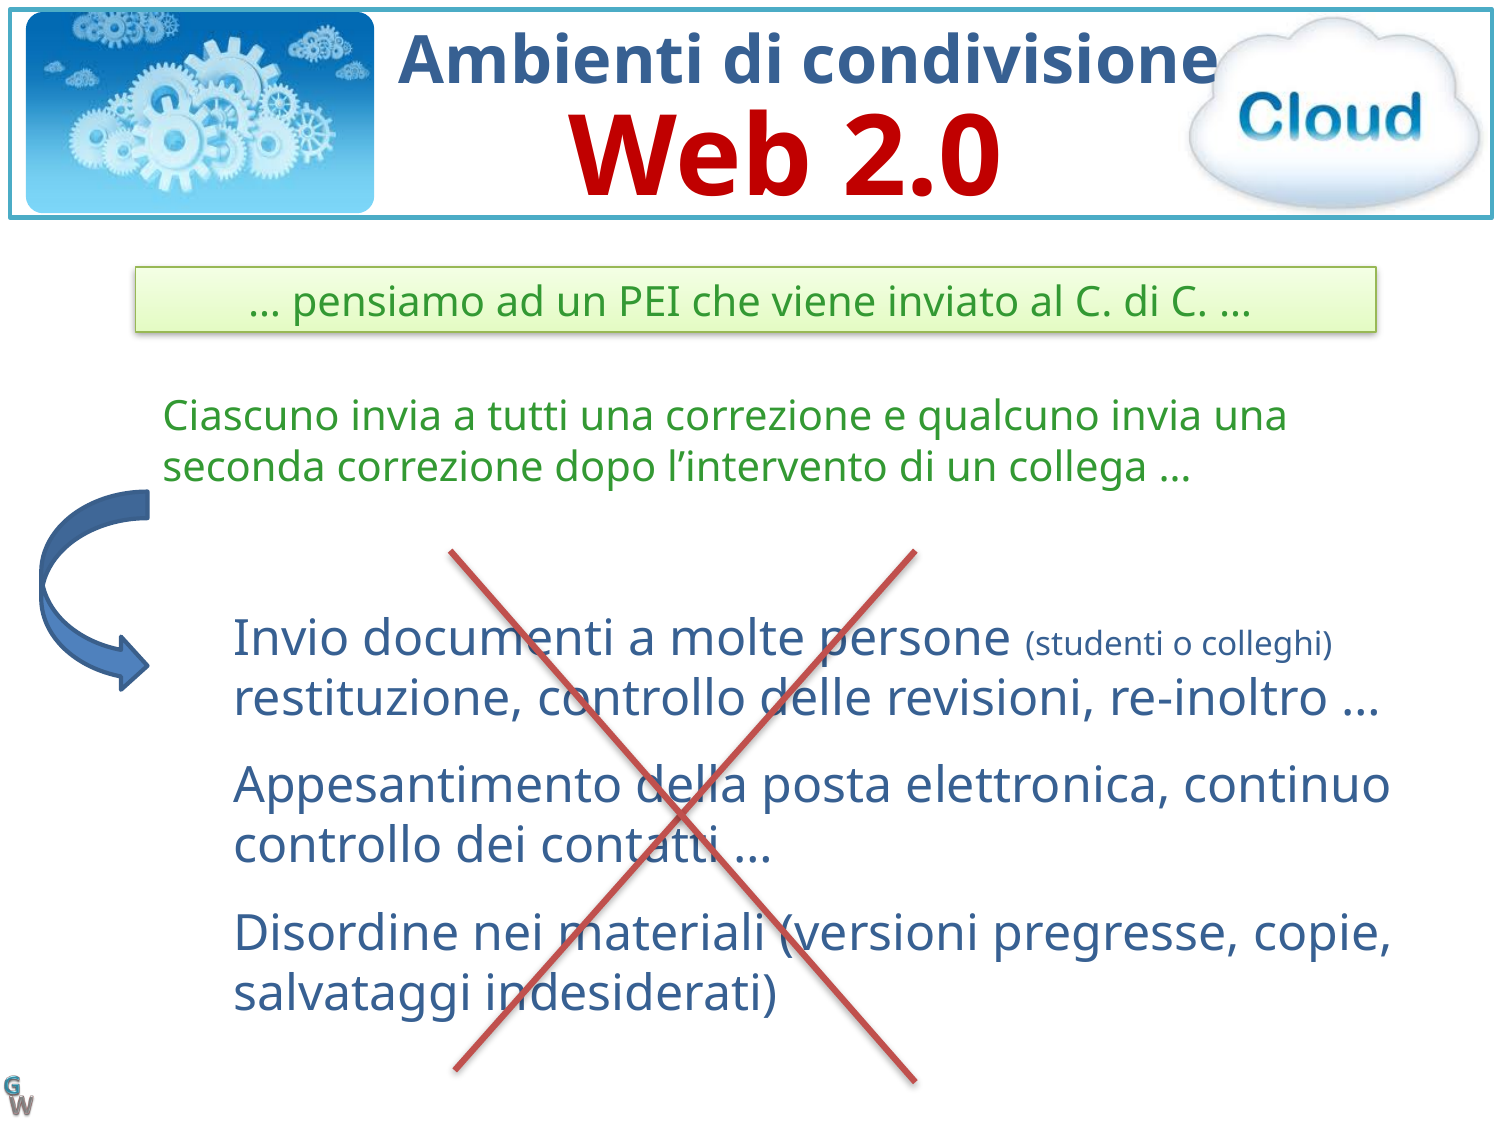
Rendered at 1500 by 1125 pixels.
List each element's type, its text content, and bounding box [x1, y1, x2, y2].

text_box Invio documenti a molte persone (studenti o colleghi) restituzione, controllo delle revisioni, re-inoltro … [218, 597, 444, 733]
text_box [449, 550, 916, 1083]
text_box [39, 489, 150, 692]
picture [1177, 9, 1489, 218]
text_box Disordine nei materiali (versioni pregresse, copie, salvataggi indesiderati) [921, 893, 1424, 1028]
text_box [1486, 7, 1494, 220]
text_box [8, 7, 1179, 220]
text_box Web 2.0 [553, 220, 1019, 226]
text_box Ciascuno invia a tutti una correzione e qualcuno invia una seconda correzione dopo l’intervento di un collega … [147, 381, 1388, 497]
text_box Appesantimento della posta elettronica, continuo controllo dei contatti … [921, 745, 1424, 880]
text_box Appesantimento della posta elettronica, continuo controllo dei contatti … [218, 745, 444, 880]
text_box … pensiamo ad un PEI che viene inviato al C. di C. … [135, 266, 1377, 333]
text_box Disordine nei materiali (versioni pregresse, copie, salvataggi indesiderati) [218, 893, 444, 1028]
picture [0, 1058, 55, 1125]
picture [25, 11, 375, 214]
text_box Invio documenti a molte persone (studenti o colleghi) restituzione, controllo delle revisioni, re-inoltro … [921, 597, 1424, 733]
